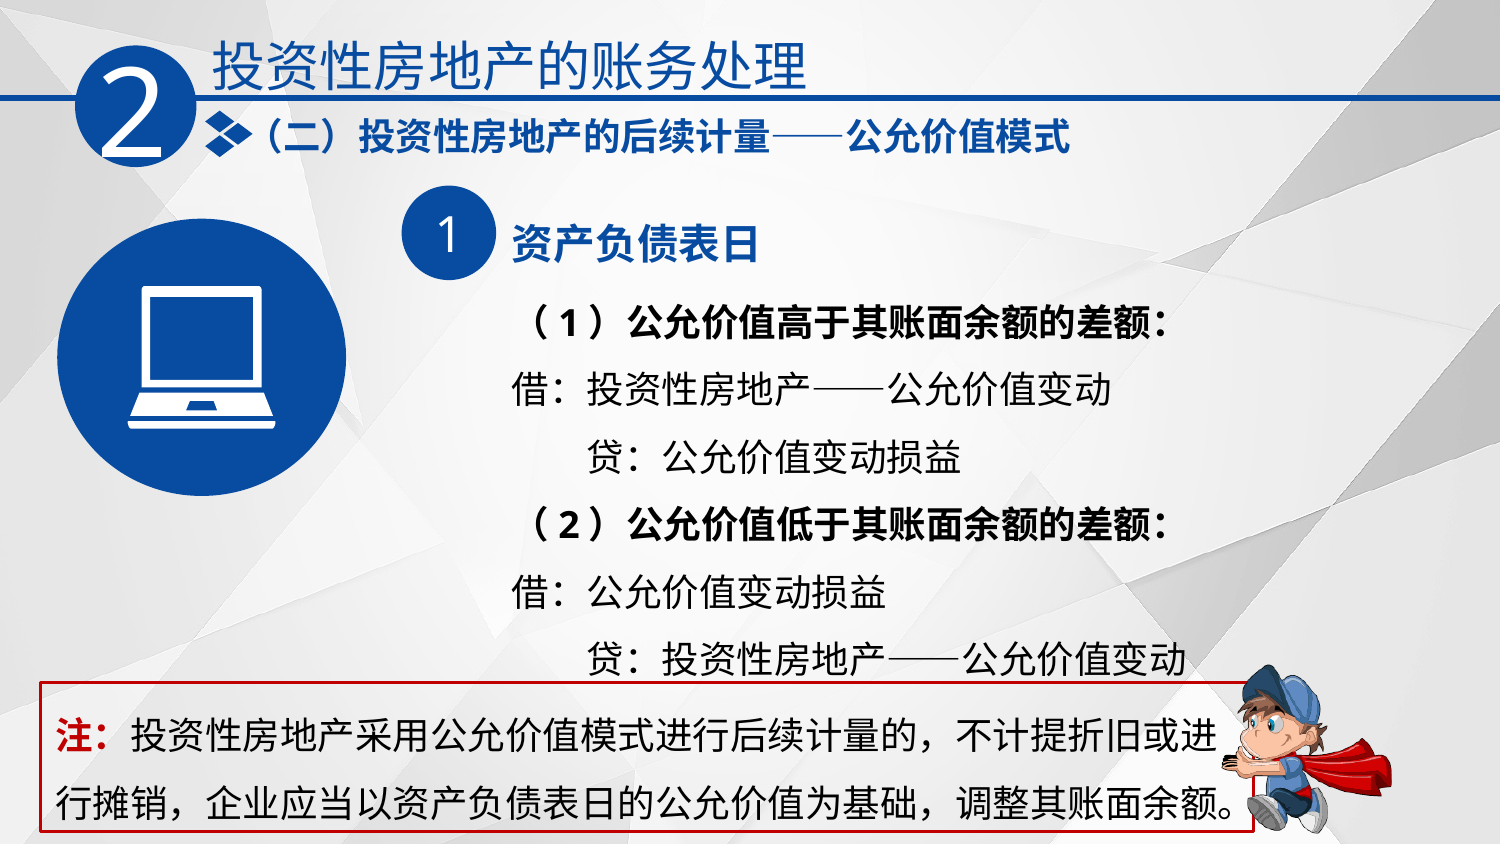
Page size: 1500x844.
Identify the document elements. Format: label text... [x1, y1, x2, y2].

picture [0, 0, 1500, 95]
text_box 资产负债表日 [497, 185, 1488, 276]
text_box 1 [401, 185, 497, 281]
text_box 投资性房地产的账务处理 [198, 37, 891, 92]
text_box （二）投资性房地产的后续计量——公允价值模式 [233, 107, 1084, 164]
text_box [205, 110, 233, 133]
text_box （1）公允价值高于其账面余额的差额： 借：投资性房地产——公允价值变动 贷：公允价值变动损益 （2）公允价值低于其账面余额的差额： 借：公允价值变动损益 贷：投资性房地产——公允价值变动 [497, 276, 1460, 689]
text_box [56, 218, 347, 497]
text_box 2 [84, 45, 203, 97]
text_box [75, 107, 84, 138]
text_box [205, 135, 233, 158]
text_box [75, 74, 84, 97]
picture [0, 101, 1500, 844]
text_box 2 [84, 107, 203, 171]
text_box [223, 126, 233, 142]
text_box 注：投资性房地产采用公允价值模式进行后续计量的，不计提折旧或进行摊销，企业应当以资产负债表日的公允价值为基础，调整其账面余额。 [40, 682, 1216, 832]
